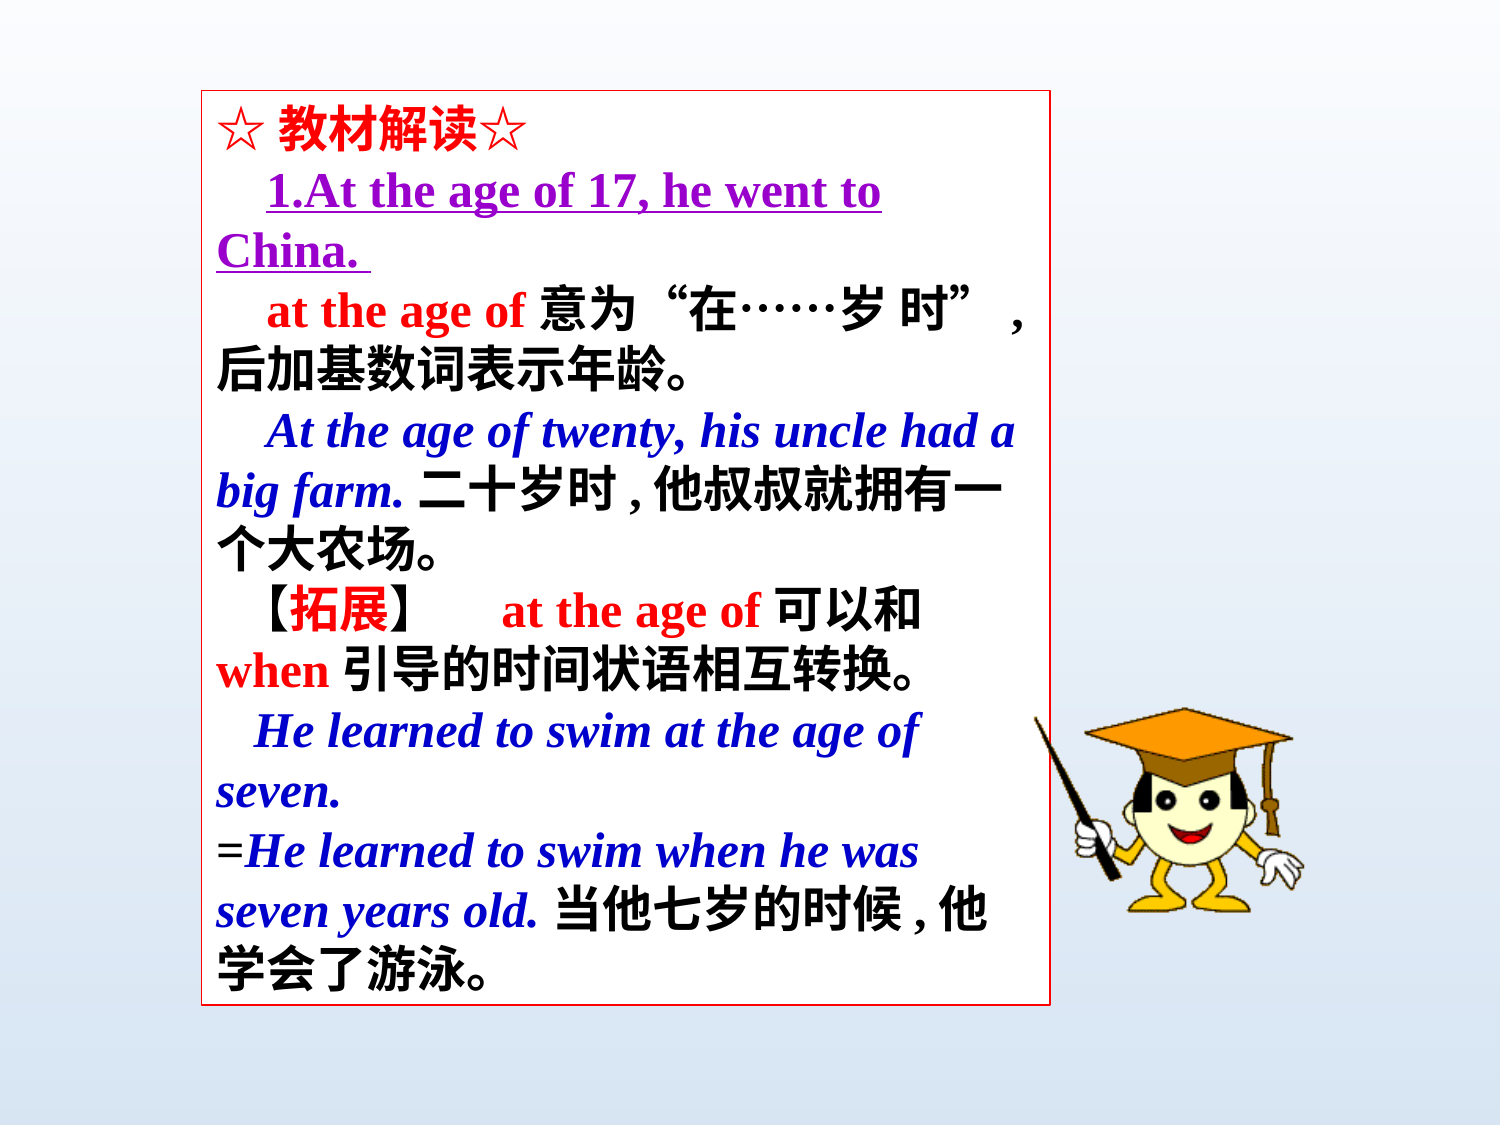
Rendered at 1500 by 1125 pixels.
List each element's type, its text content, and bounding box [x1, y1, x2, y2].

text_box ☆教材解读☆ 1.At the age of 17, he went to China. at the age of意为“在……岁 时”,后加基数词表示年龄。 At the age of twenty, his uncle had a big farm.二十岁时,他叔叔就拥有一个大农场。 【拓展】 at the age of可以和when引导的时间状语相互转换。 He learned to swim at the age of seven. =He learned to swim when he was seven years old.当他七岁的时候,他学会了游泳。 [201, 90, 1050, 1006]
picture [1014, 692, 1328, 927]
